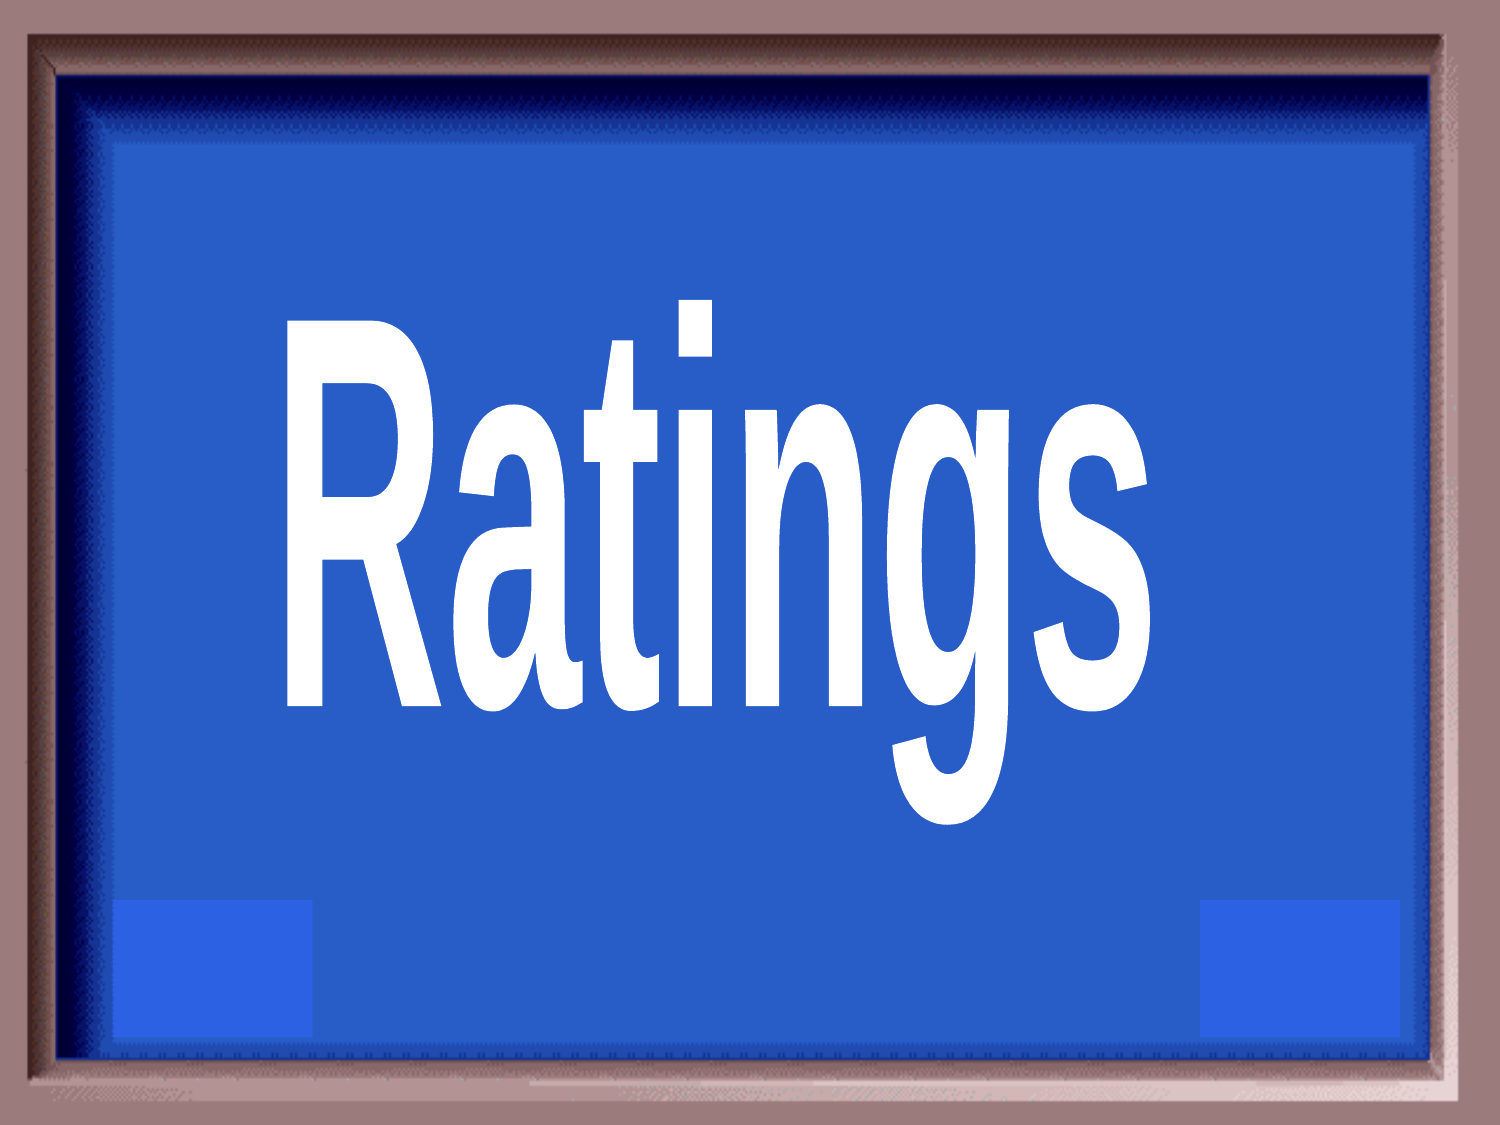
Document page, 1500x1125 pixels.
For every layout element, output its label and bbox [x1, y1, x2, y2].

picture [0, 0, 1500, 1125]
text_box [112, 899, 313, 1038]
text_box [1200, 899, 1401, 1038]
